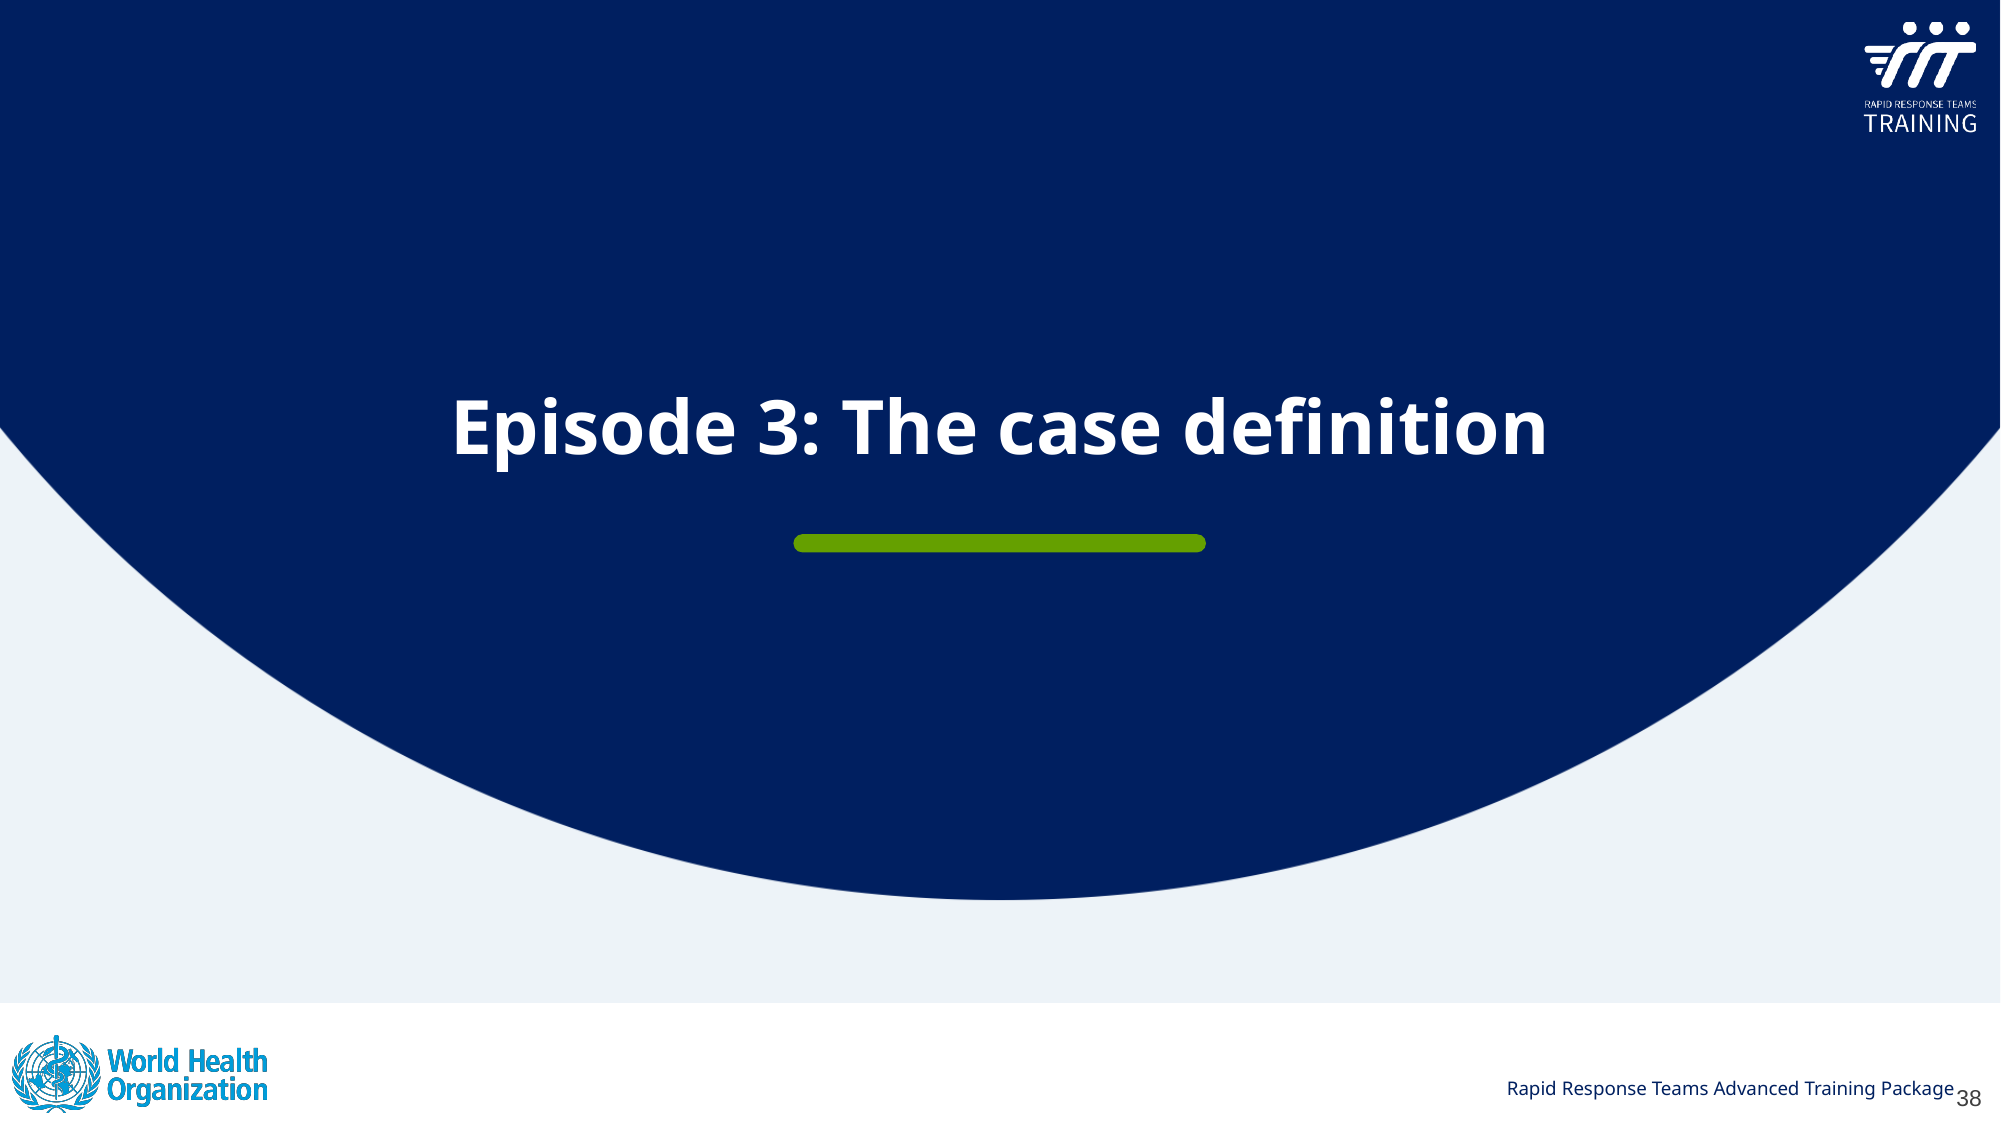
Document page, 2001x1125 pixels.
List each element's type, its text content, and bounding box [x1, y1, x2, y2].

picture [30, 1083, 37, 1091]
picture [59, 1035, 267, 1113]
picture [50, 1108, 62, 1113]
picture [40, 1062, 47, 1070]
picture [0, 0, 2001, 1003]
picture [22, 1062, 26, 1077]
picture [71, 1053, 90, 1091]
picture [12, 1035, 54, 1068]
picture [12, 1083, 48, 1113]
list Episode 3: The case definition [68, 276, 1932, 585]
picture [36, 1088, 78, 1105]
picture [46, 1056, 54, 1062]
picture [34, 1054, 43, 1078]
picture [24, 1054, 36, 1087]
